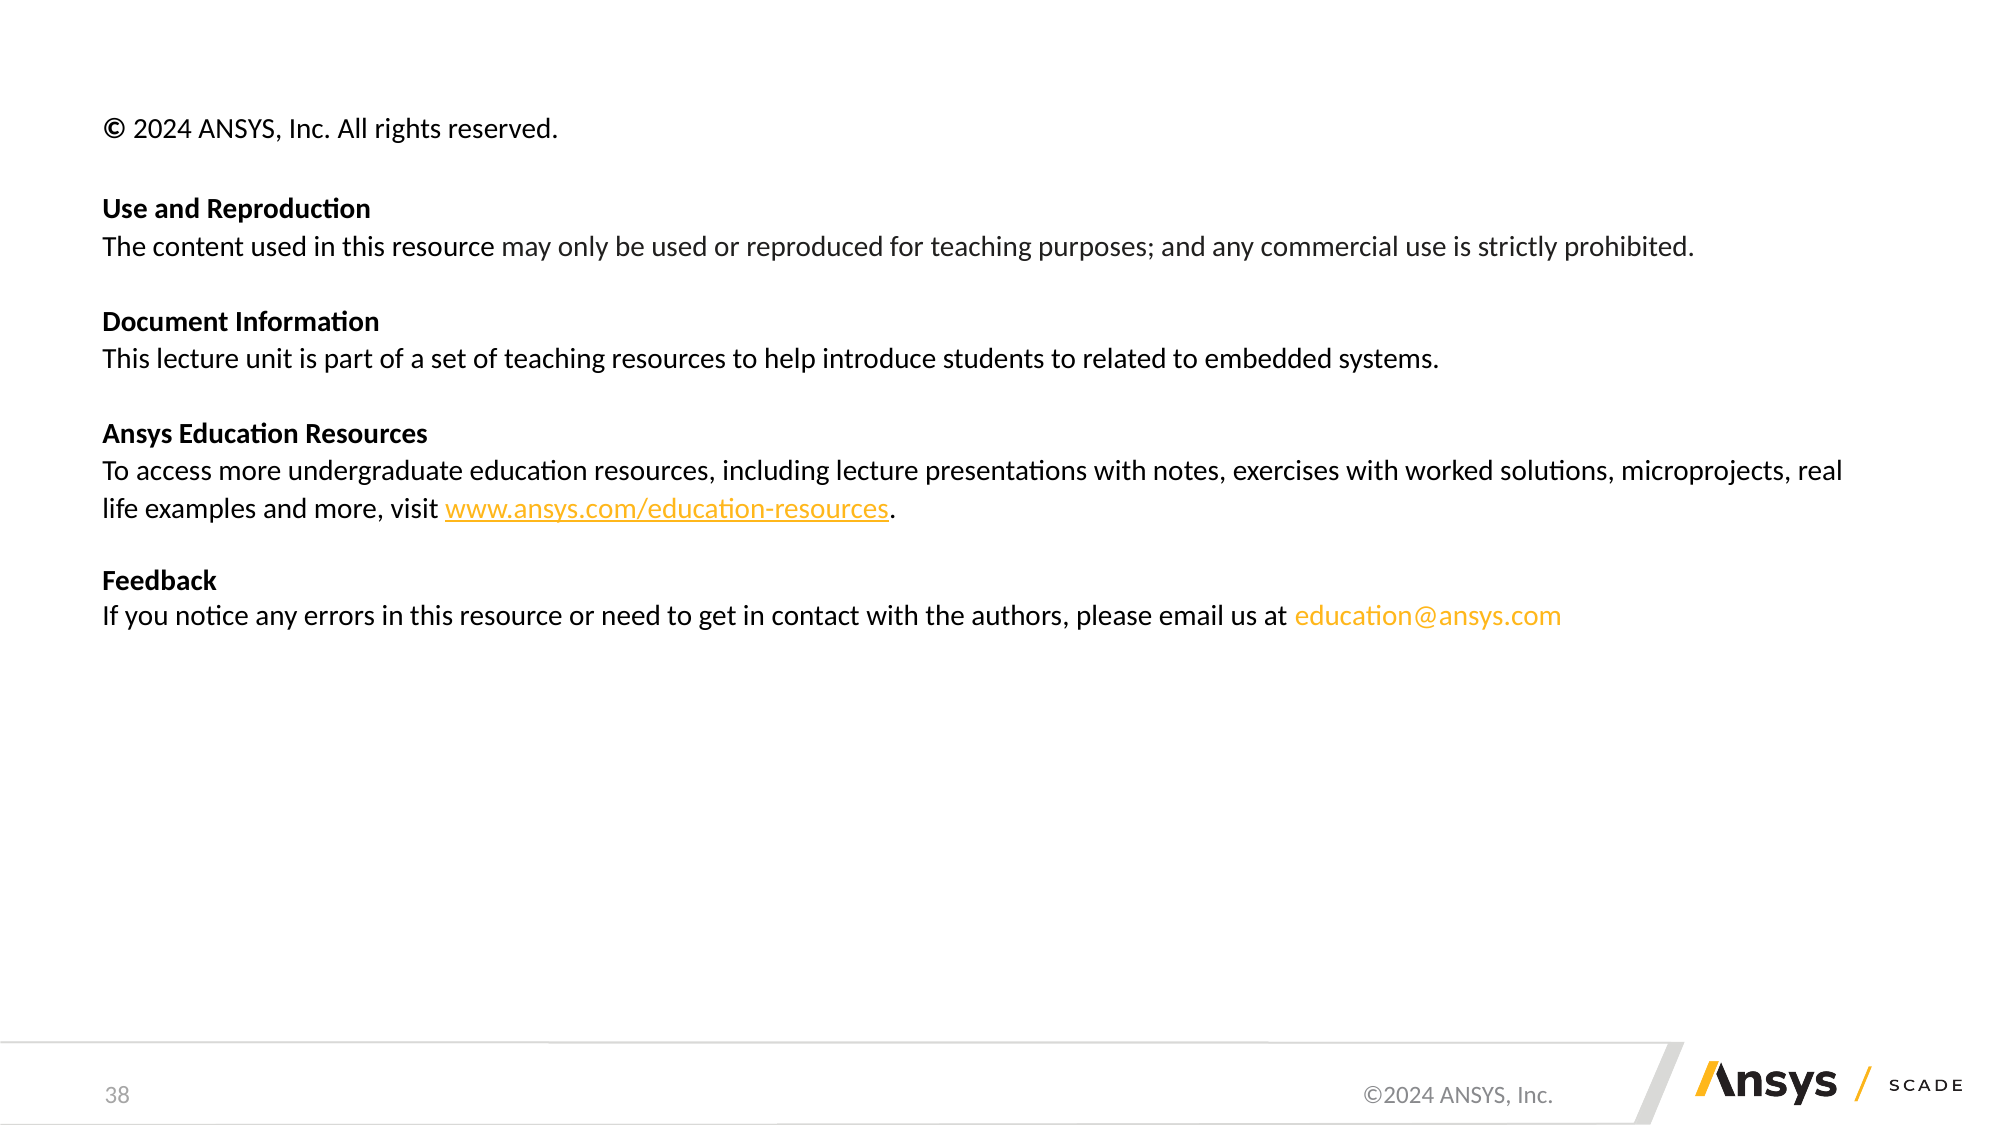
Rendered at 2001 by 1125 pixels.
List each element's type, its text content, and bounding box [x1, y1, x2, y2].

picture [0, 0, 2000, 1125]
slide_number 38 [89, 1073, 540, 1114]
